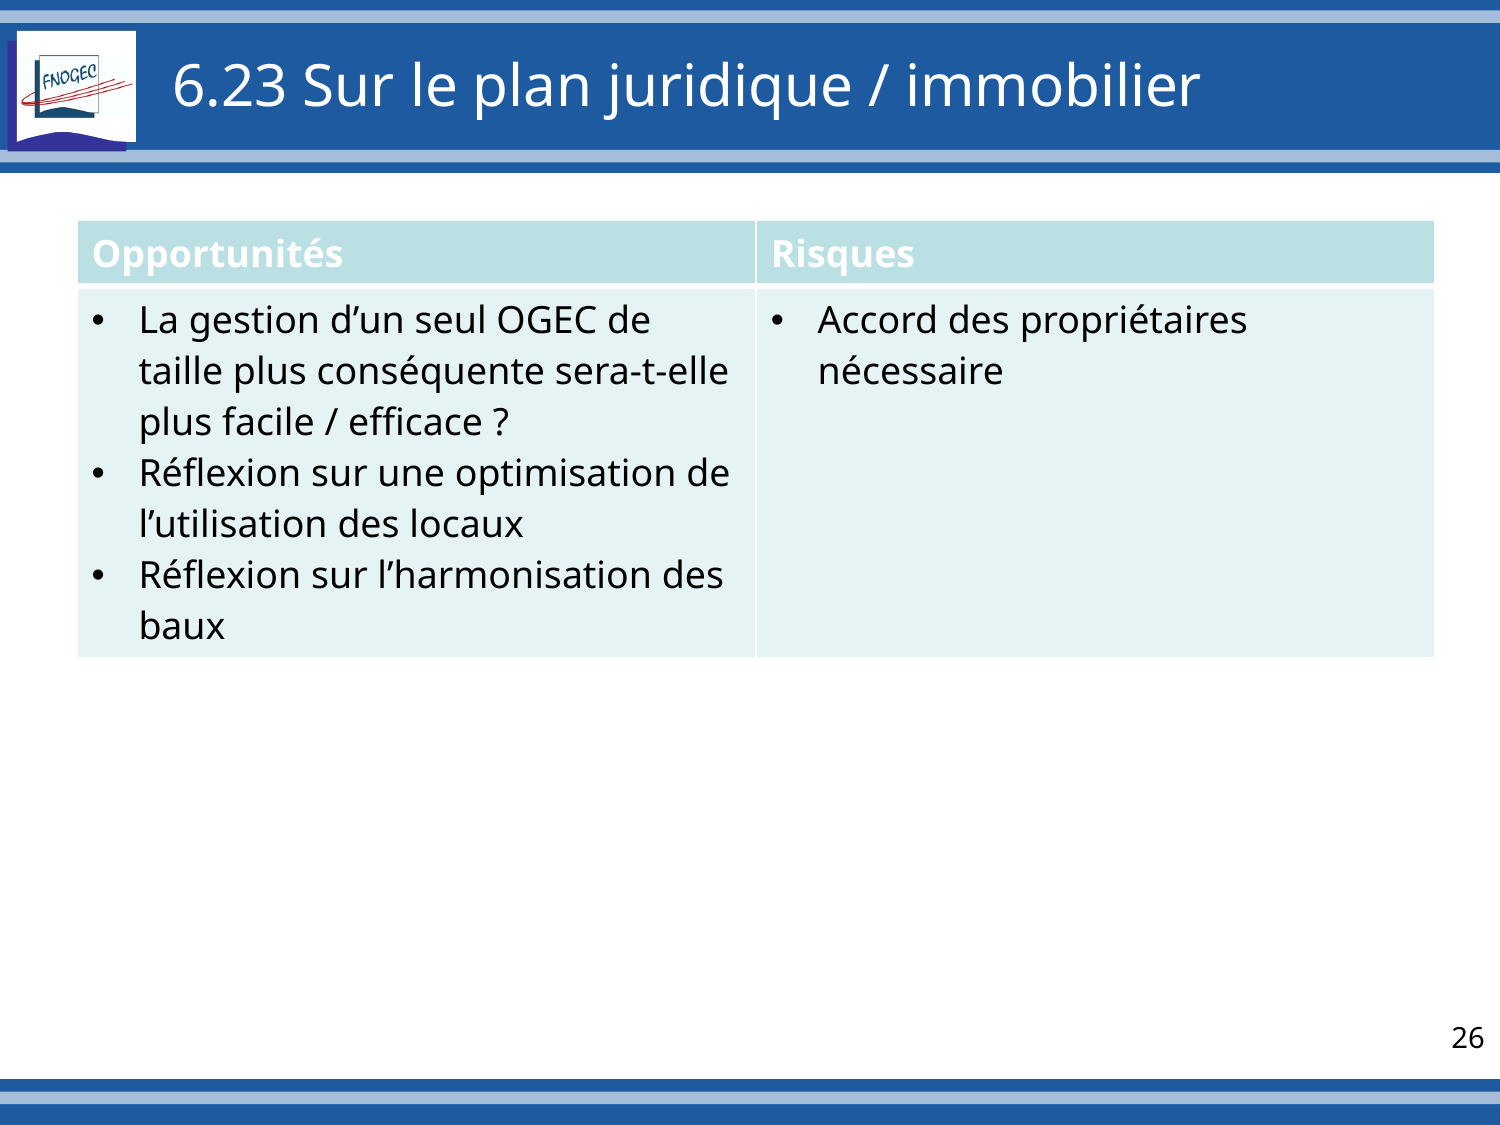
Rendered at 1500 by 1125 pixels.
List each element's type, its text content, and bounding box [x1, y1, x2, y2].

table_cell Accord des propriétaires nécessaire [757, 289, 1434, 657]
slide_number 26 [1149, 1011, 1500, 1090]
table_cell La gestion d’un seul OGEC de taille plus conséquente sera-t-elle plus facile / efficace ? Réflexion sur une optimisation de l’utilisation des locaux Réflexion sur l’harmonisation des baux [78, 289, 755, 657]
title 6.23 Sur le plan juridique / immobilier [157, 36, 1500, 130]
table_header Risques [757, 221, 1434, 283]
picture [18, 51, 136, 123]
table_header Opportunités [78, 221, 755, 283]
